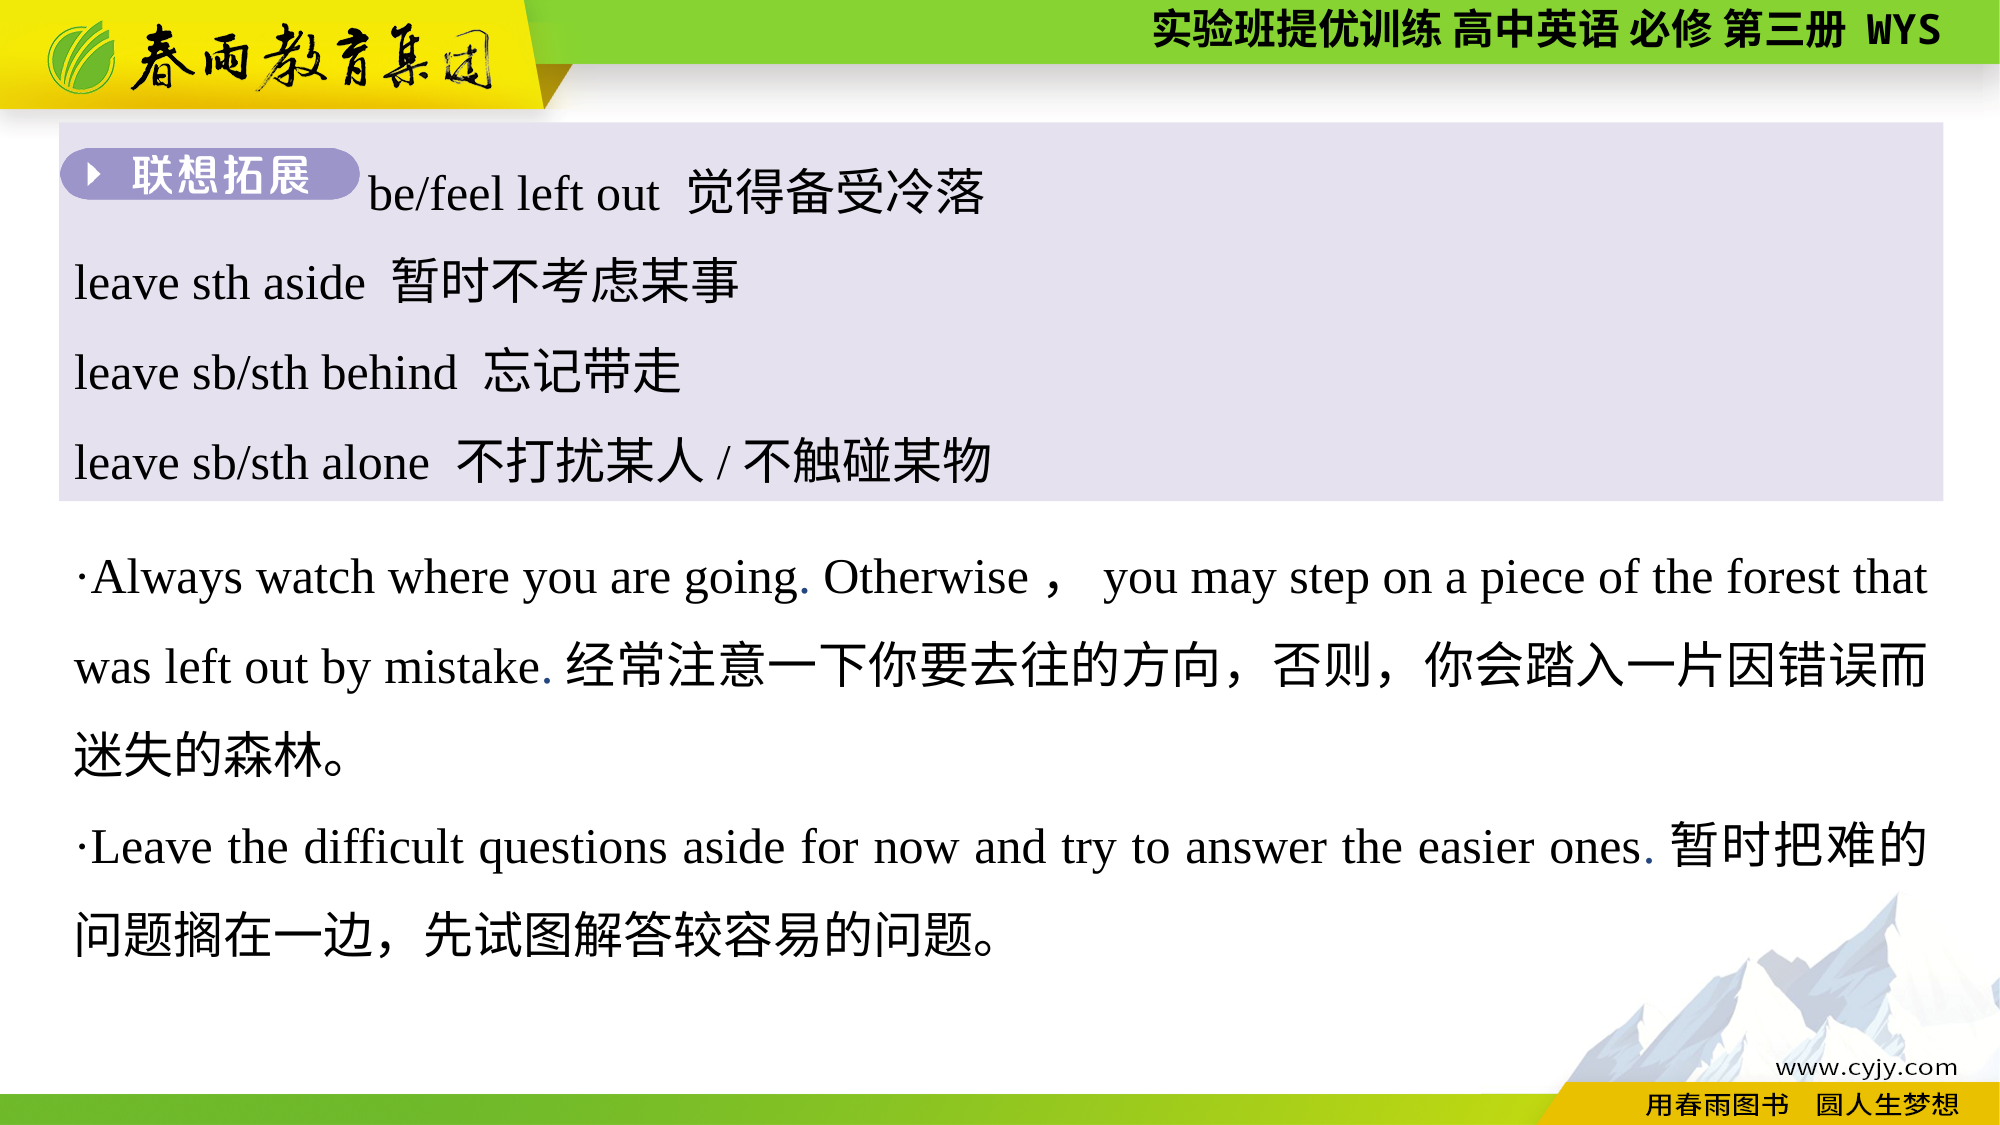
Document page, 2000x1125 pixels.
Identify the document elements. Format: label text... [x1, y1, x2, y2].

text_box ·Always watch where you are going. Otherwise，you may step on a piece of the forest that was left out by mistake.经常注意一下你要去往的方向，否则，你会踏入一片因错误而迷失的森林。 ·Leave the difficult questions aside for now and try to answer the easier ones.暂时把难的问题搁在一边，先试图解答较容易的问题。 [59, 506, 1944, 972]
picture [0, 0, 2000, 1125]
list be/feel left out 觉得备受冷落 leave sth aside 暂时不考虑某事 leave sb/sth behind 忘记带走 leave sb/sth alone 不打扰某人/不触碰某物 [59, 122, 1944, 502]
